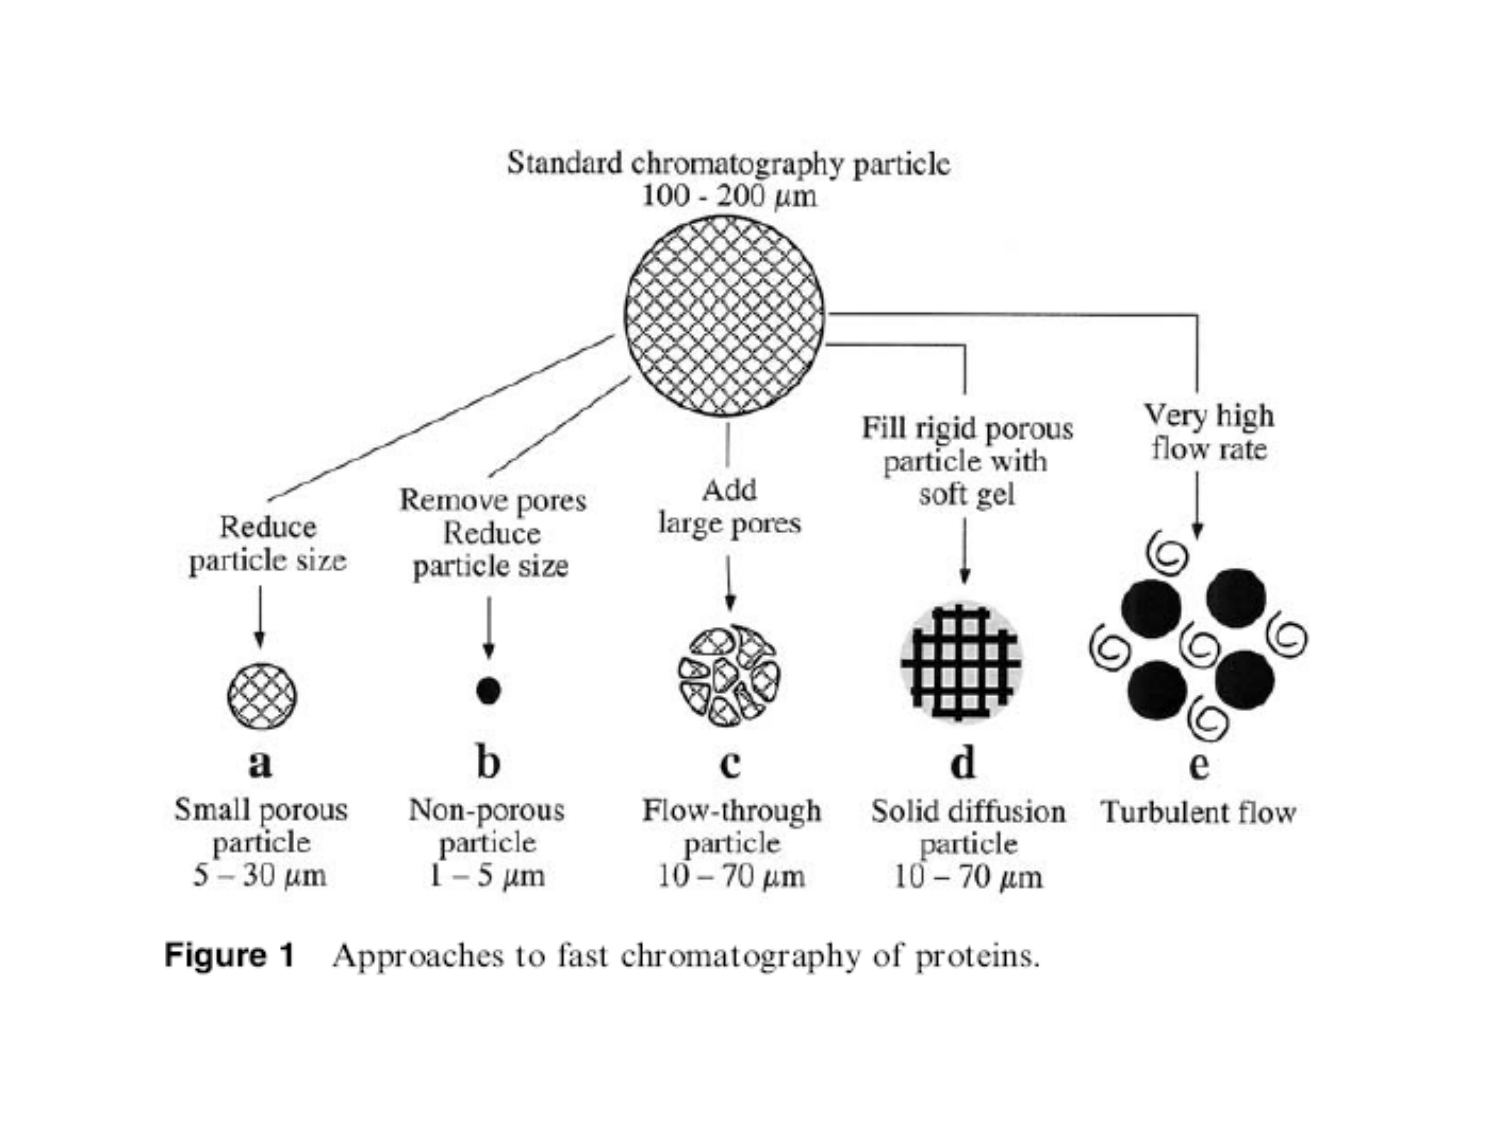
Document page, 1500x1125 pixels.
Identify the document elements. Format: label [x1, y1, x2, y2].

picture [147, 114, 1365, 1004]
